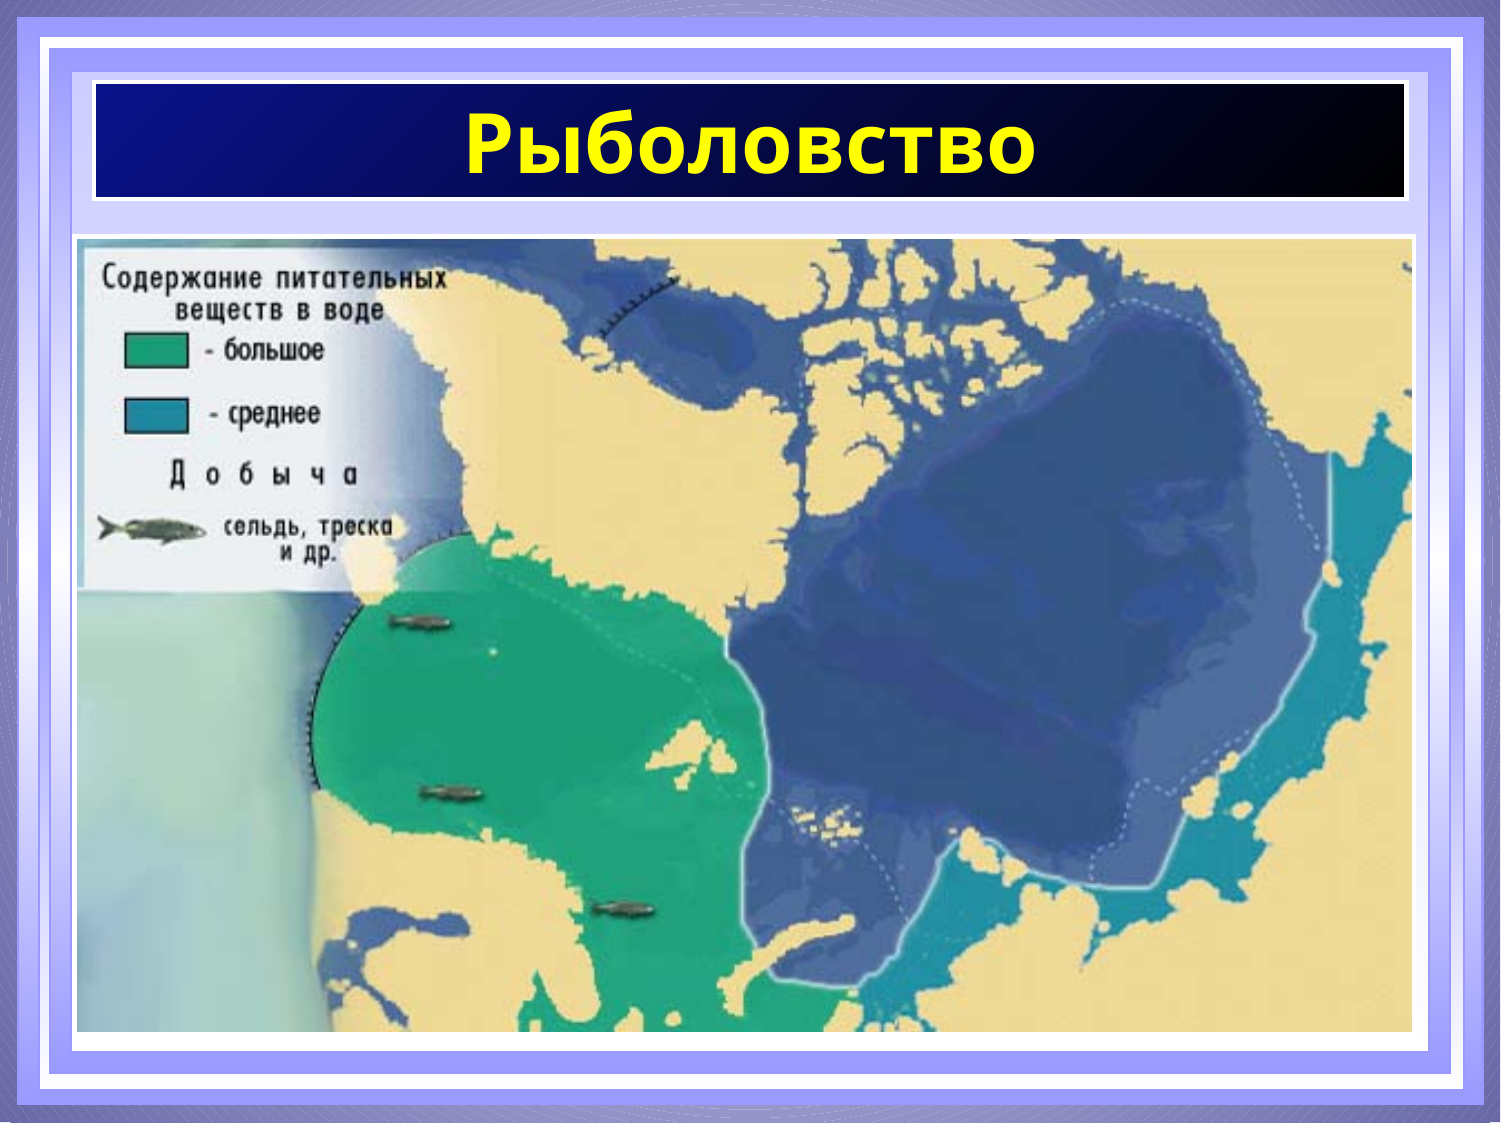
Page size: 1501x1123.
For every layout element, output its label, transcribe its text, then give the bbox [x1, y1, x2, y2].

title Рыболовство [93, 81, 1407, 199]
picture [76, 238, 1412, 1033]
